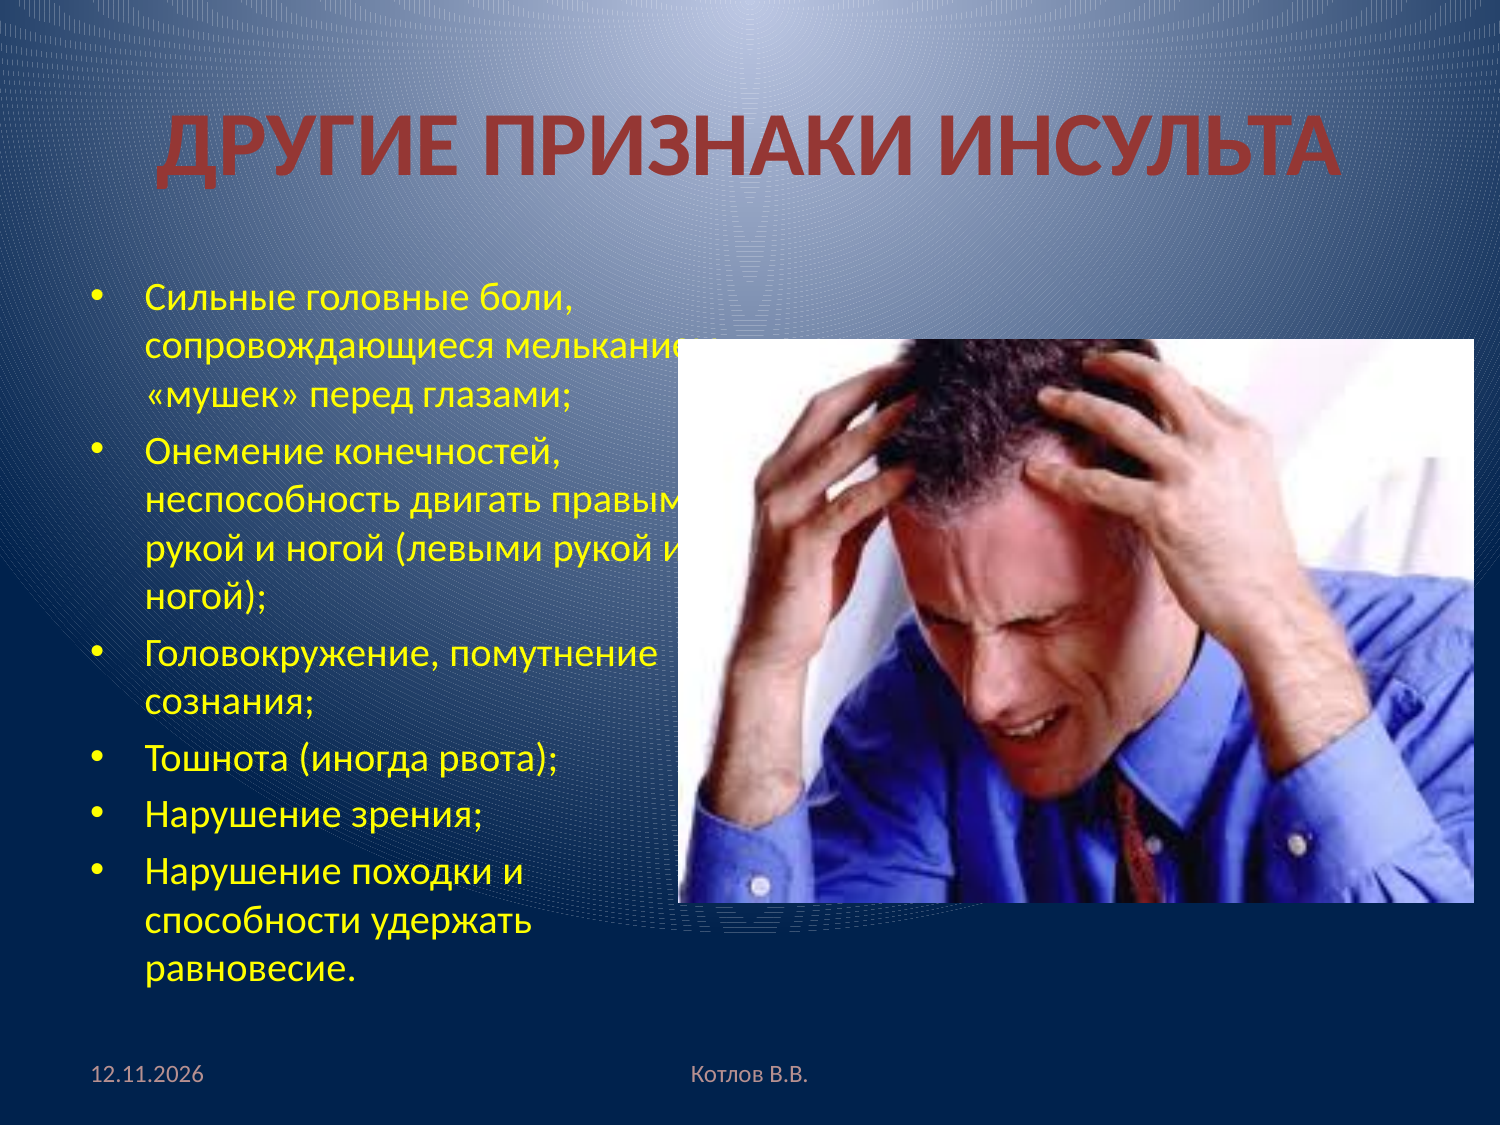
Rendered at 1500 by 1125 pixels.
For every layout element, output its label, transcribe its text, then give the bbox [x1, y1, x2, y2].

title ДРУГИЕ ПРИЗНАКИ ИНСУЛЬТА [75, 45, 1425, 233]
footer Котлов В.В. [512, 1042, 988, 1103]
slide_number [75, 1042, 425, 1103]
list Сильные головные боли, сопровождающиеся мельканием «мушек» перед глазами; Онемение конечностей, неспособность двигать правыми рукой и ногой (левыми рукой и ногой); Головокружение, помутнение сознания; Тошнота (иногда рвота); Нарушение зрения; Нарушение походки и способности удержать равновесие. [75, 262, 738, 1005]
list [678, 339, 1474, 903]
